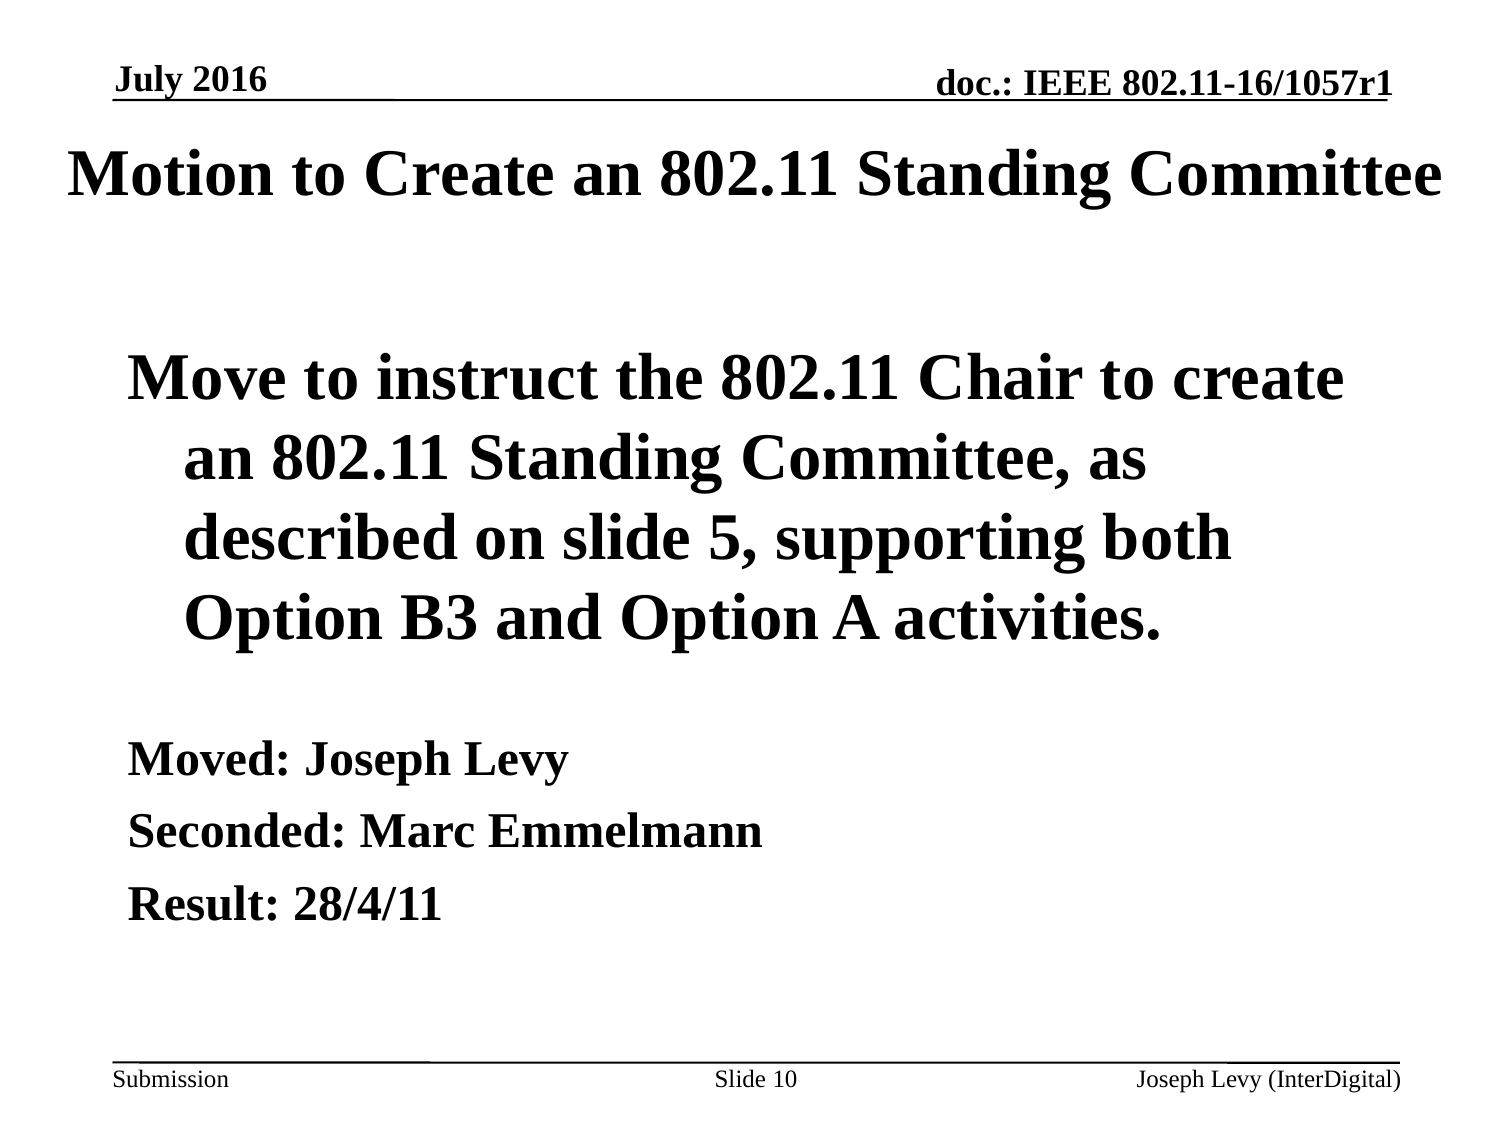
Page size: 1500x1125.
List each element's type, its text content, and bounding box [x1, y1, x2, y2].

title Motion to Create an 802.11 Standing Committee [37, 112, 1476, 226]
list Move to instruct the 802.11 Chair to create an 802.11 Standing Committee, as described on slide 5, supporting both Option B3 and Option A activities. Moved: Joseph Levy Seconded: Marc Emmelmann Result: 28/4/11 [112, 324, 1388, 1000]
footer Joseph Levy (InterDigital) [878, 1061, 1402, 1093]
slide_number Slide 10 [712, 1061, 800, 1123]
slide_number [114, 54, 423, 100]
